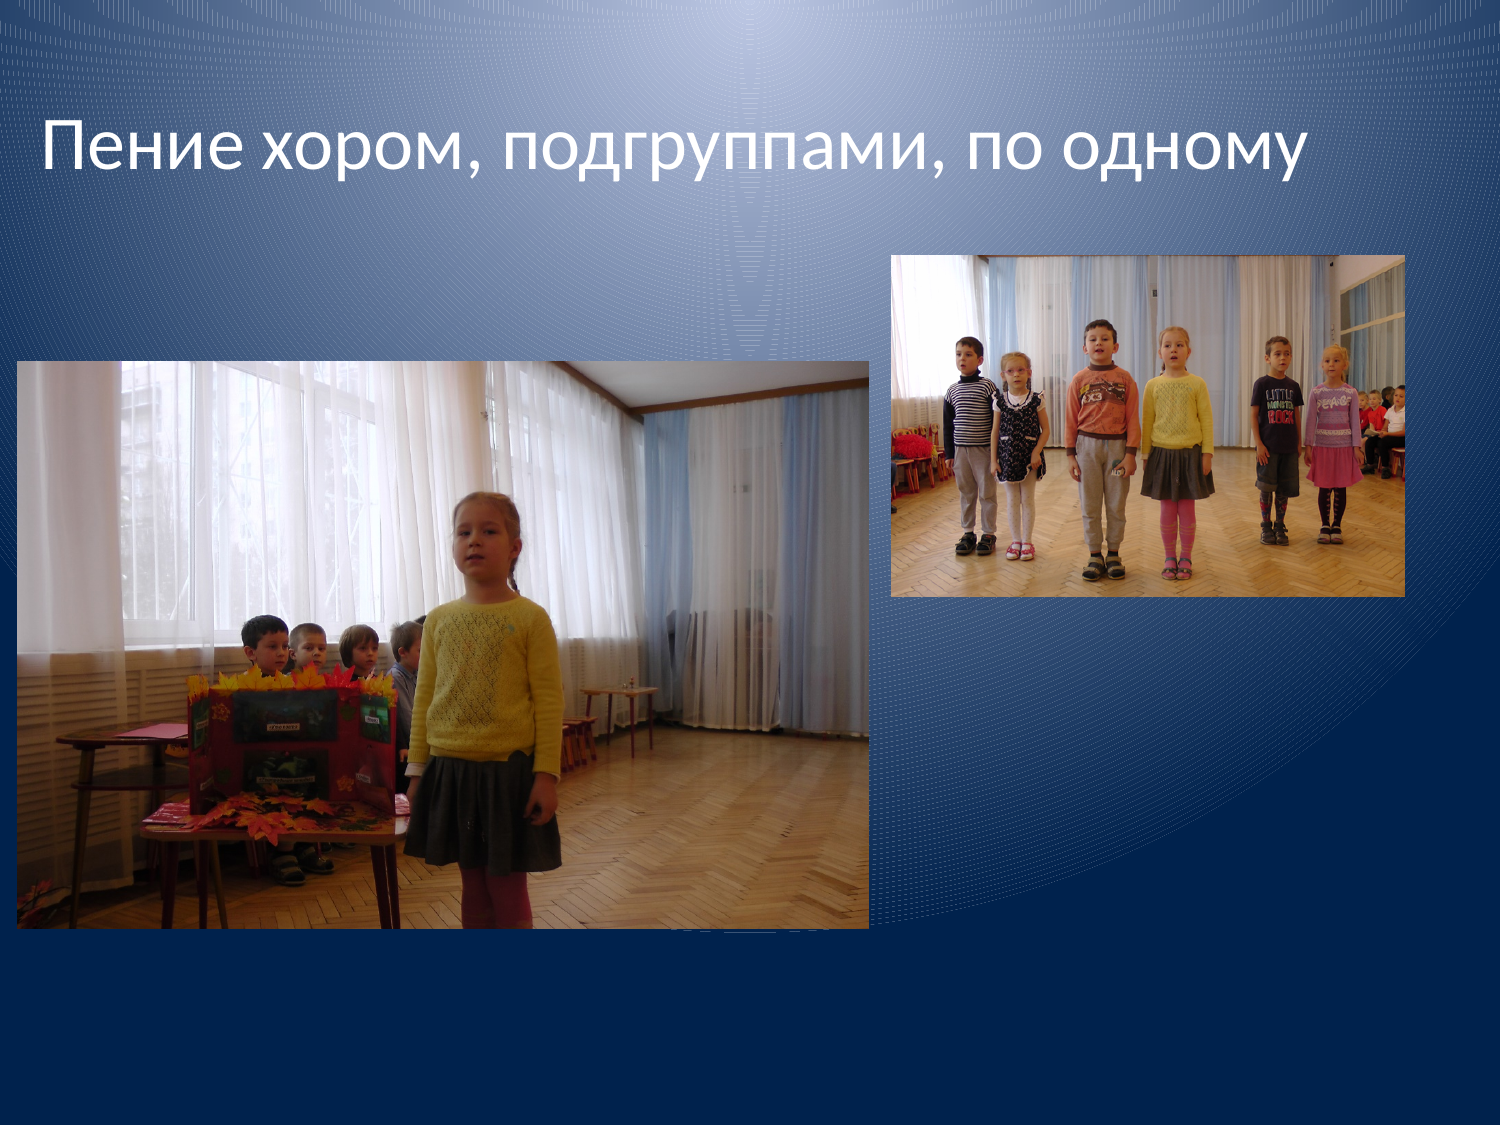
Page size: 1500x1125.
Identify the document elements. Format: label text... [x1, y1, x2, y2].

picture [17, 361, 869, 929]
title Пение хором, подгруппами, по одному [0, 45, 1350, 233]
picture [891, 255, 1405, 597]
